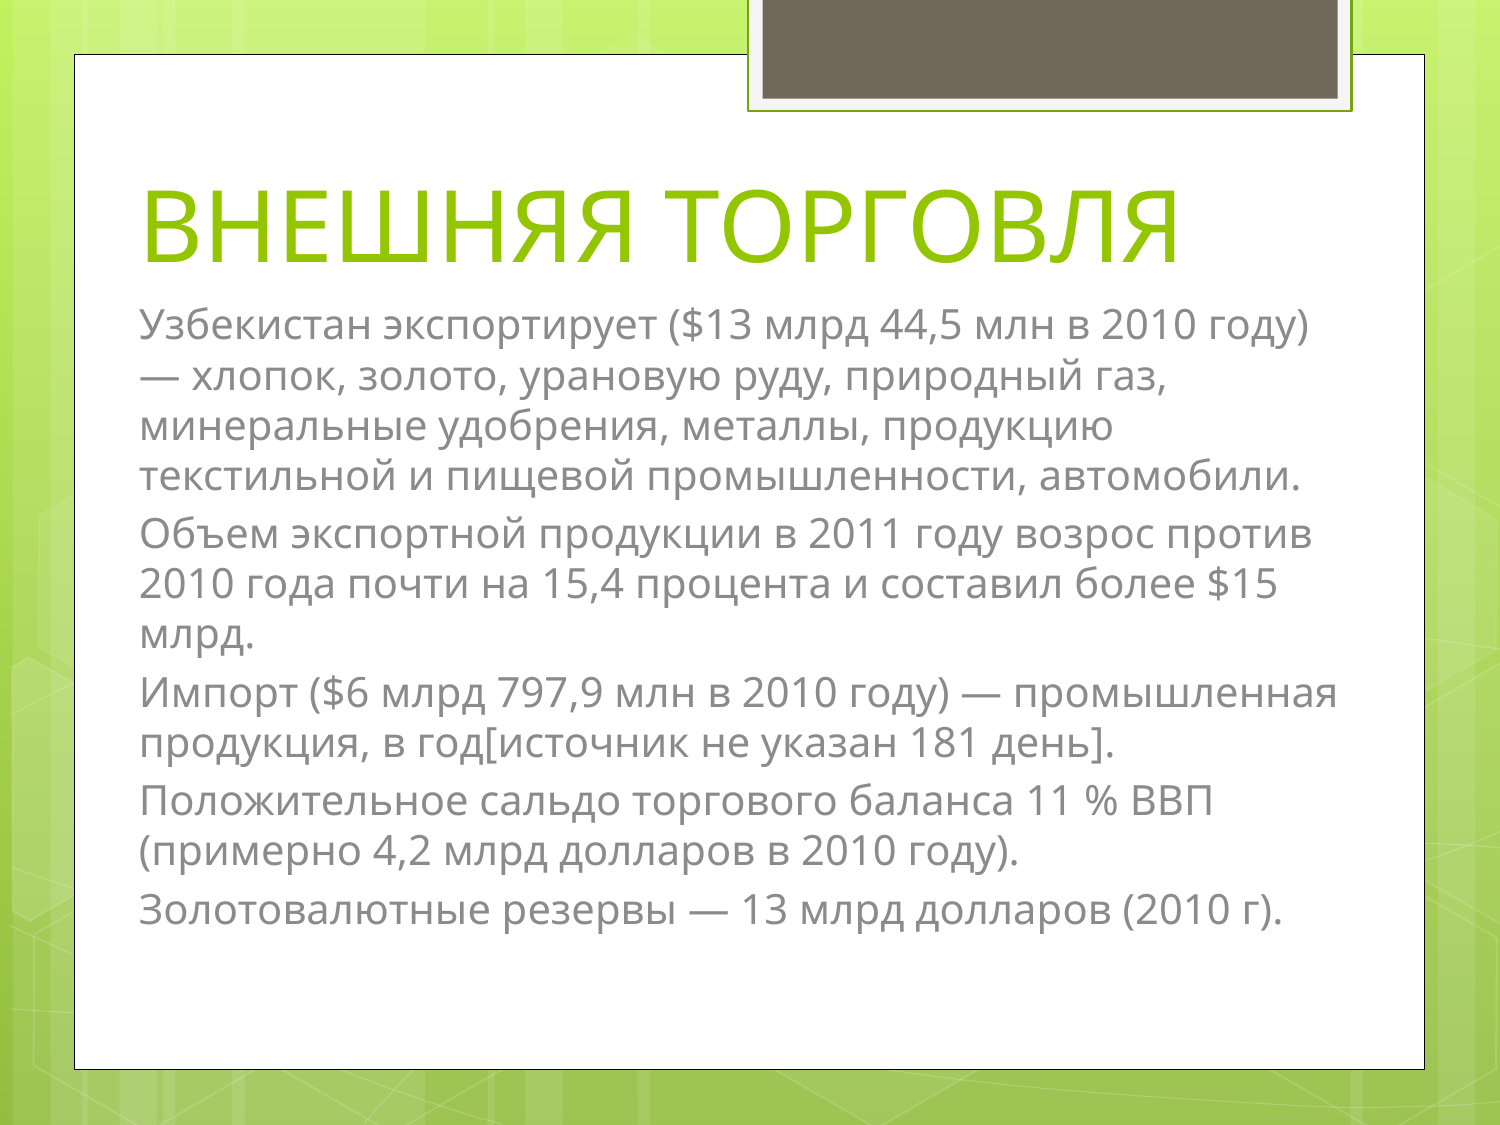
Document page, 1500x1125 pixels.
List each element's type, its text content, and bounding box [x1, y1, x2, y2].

list Узбекистан экспортирует ($13 млрд 44,5 млн в 2010 году) — хлопок, золото, урановую руду, природный газ, минеральные удобрения, металлы, продукцию текстильной и пищевой промышленности, автомобили. Объем экспортной продукции в 2011 году возрос против 2010 года почти на 15,4 процента и составил более $15 млрд. Импорт ($6 млрд 797,9 млн в 2010 году) — промышленная продукция, в год[источник не указан 181 день]. Положительное сальдо торгового баланса 11 % ВВП (примерно 4,2 млрд долларов в 2010 году). Золотовалютные резервы — 13 млрд долларов (2010 г). [123, 290, 1365, 1012]
title ВНЕШНЯЯ ТОРГОВЛЯ [123, 66, 1213, 290]
